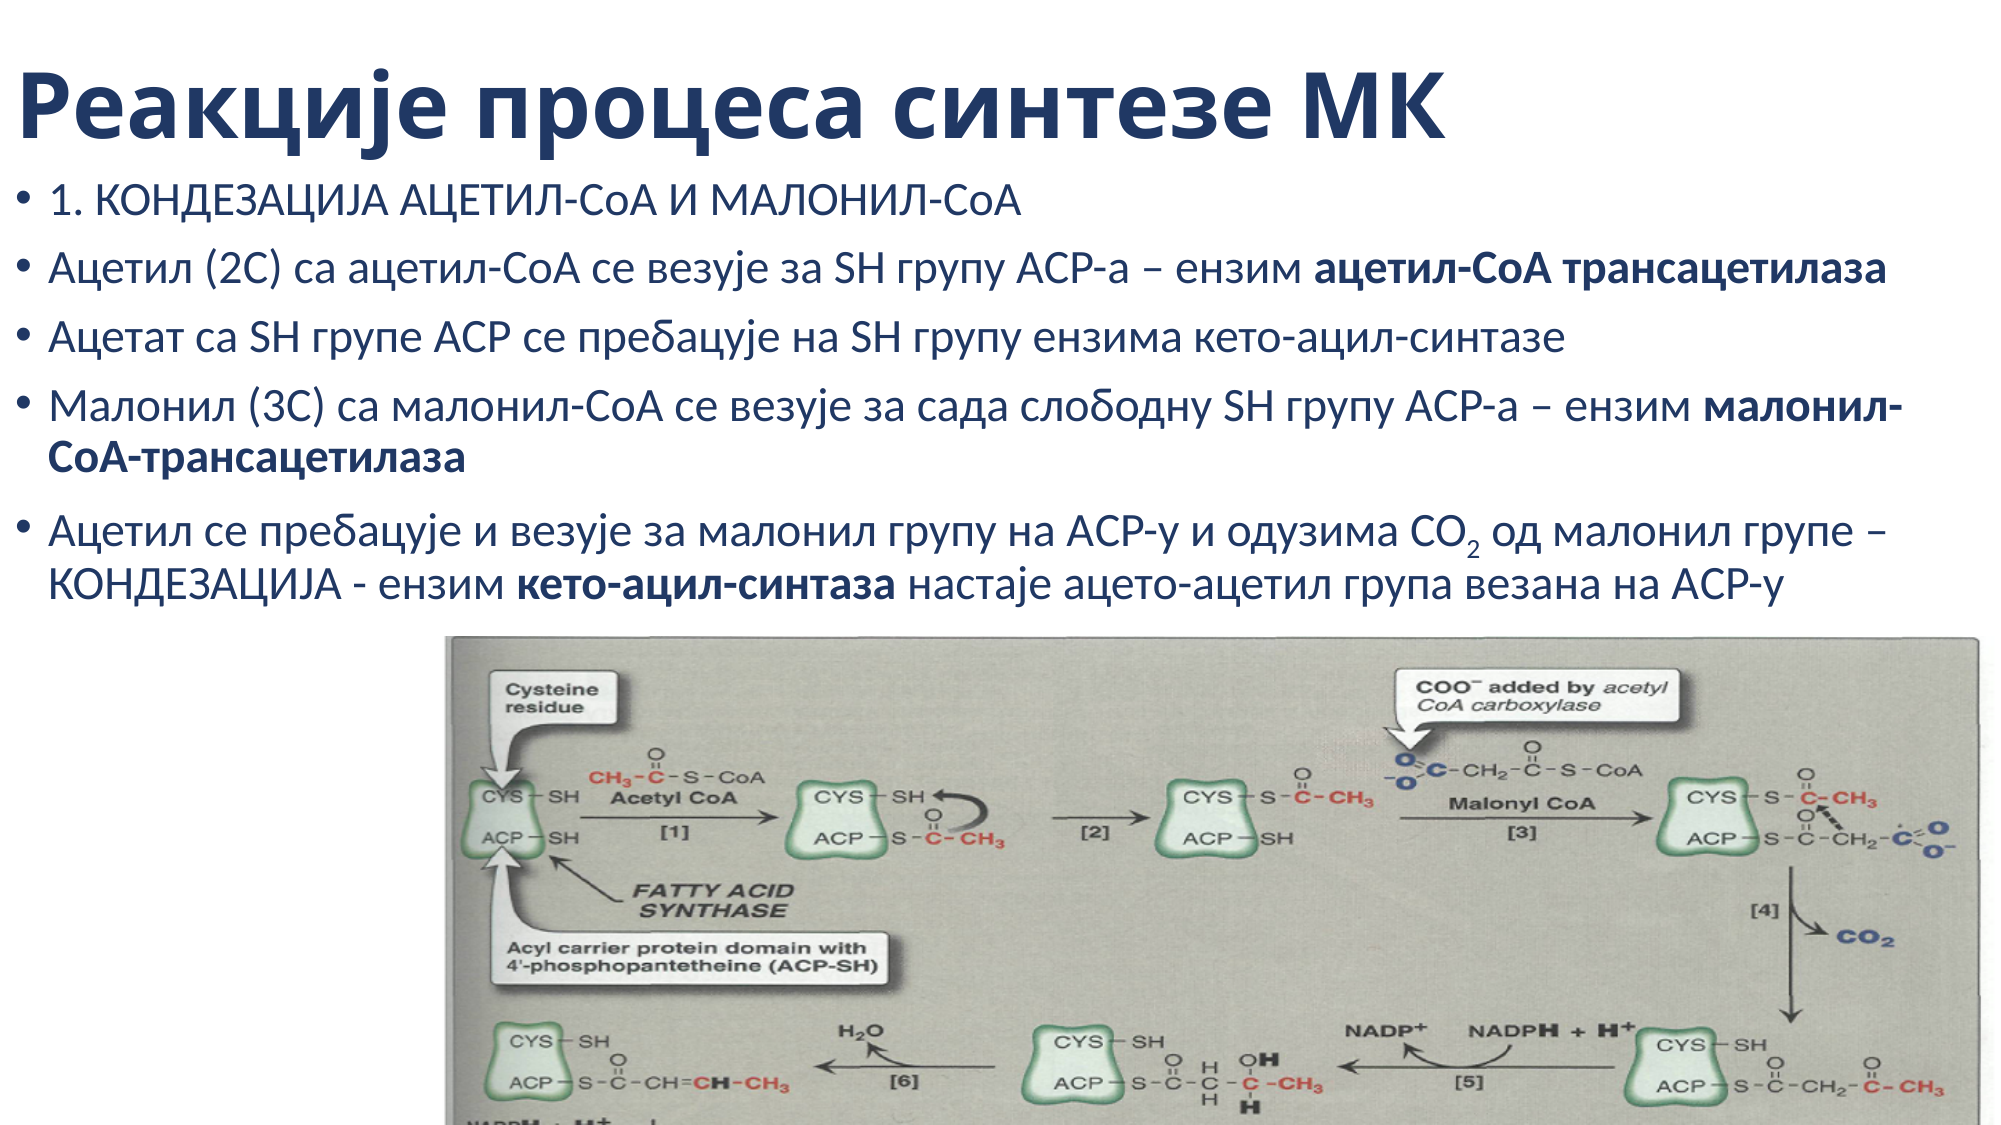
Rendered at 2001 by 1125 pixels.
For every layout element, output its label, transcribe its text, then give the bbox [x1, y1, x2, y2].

list 1. КОНДЕЗАЦИЈА АЦЕТИЛ-CоА И МАЛОНИЛ-CоА Ацетил (2C) са ацетил-CоА се везује за SH групу АCP-а – ензим ацетил-CоА трансацетилаза Ацетат са SH групе АCP се пребацује на SH групу ензима кето-ацил-синтазе Малонил (3C) са малонил-CоА се везује за сада слободну SH групу АCP-а – ензим малонил-CоА-трансацетилаза Ацетил се пребацује и везује за малонил групу на АCP-у и одузима CO2 од малонил групе – КОНДЕЗАЦИЈА - ензим кето-ацил-синтаза настаје ацето-ацетил група везана на АCP-у [0, 218, 2000, 693]
picture [439, 636, 2000, 1125]
title Реакције процеса синтезе МК [0, 0, 2000, 218]
